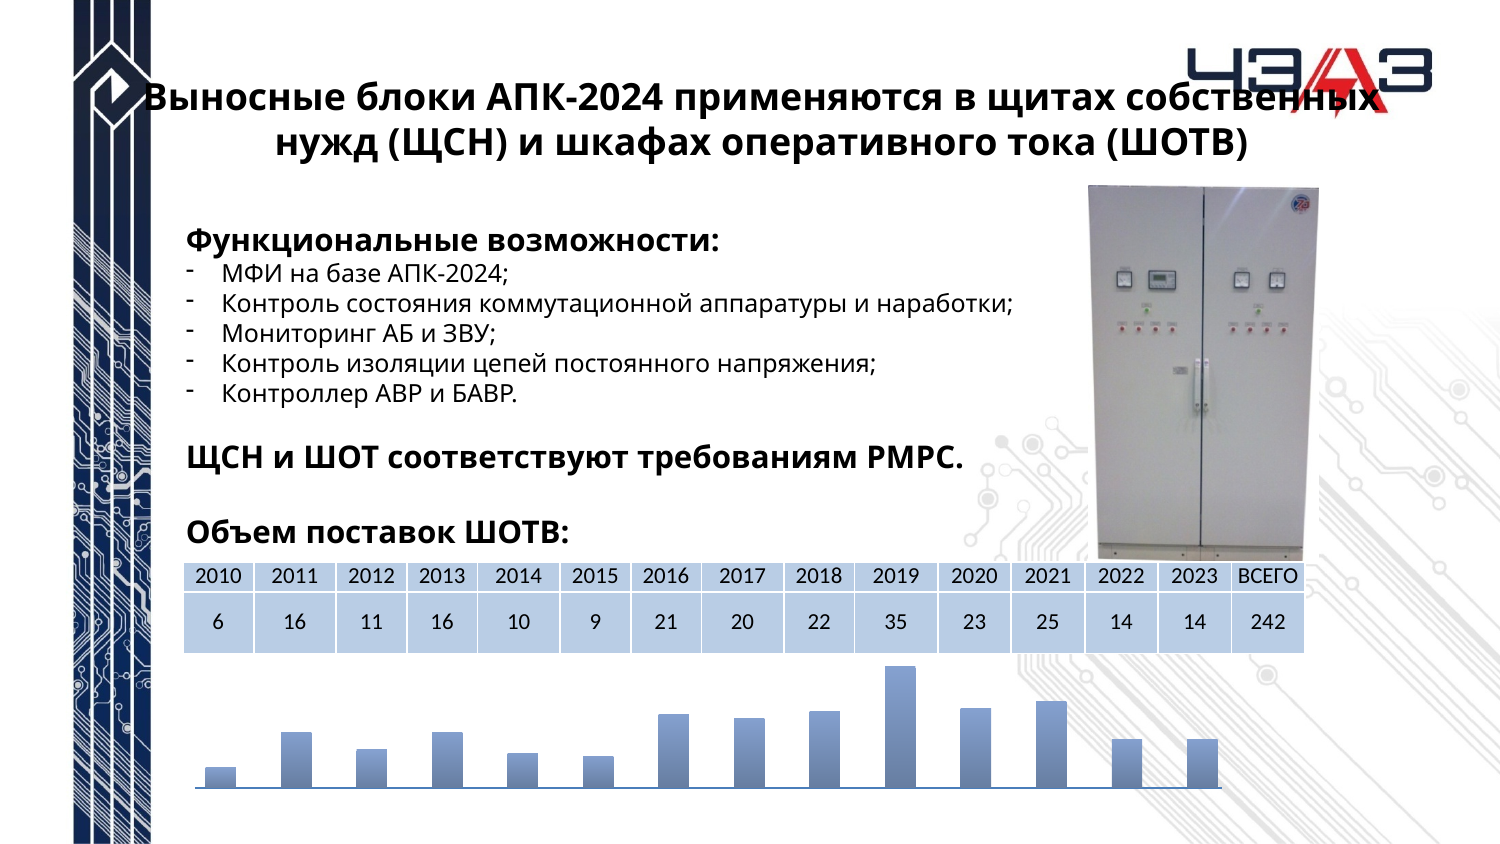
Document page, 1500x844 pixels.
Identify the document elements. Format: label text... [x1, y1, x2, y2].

text_box Выносные блоки АПК-2024 применяются в щитах собственных нужд (ЩСН) и шкафах оперативного тока (ШОТВ) [123, 65, 1400, 170]
table_cell 22 [785, 593, 854, 631]
table_header 2017 [702, 563, 783, 591]
table_cell 6 [184, 593, 253, 631]
table_header 2015 [561, 563, 630, 591]
table_header 2023 [1159, 571, 1231, 591]
table_header 2011 [255, 563, 335, 591]
picture [0, 0, 1500, 844]
table_cell 20 [702, 593, 783, 631]
table_cell 9 [561, 593, 630, 631]
table_cell 14 [1159, 593, 1231, 631]
table_header 2021 [1012, 563, 1084, 591]
table_header 2013 [408, 563, 477, 591]
table_header ВСЕГО [1232, 571, 1304, 591]
table_cell 25 [1012, 593, 1084, 631]
table_cell 16 [255, 593, 335, 631]
chart [182, 633, 1287, 789]
table_cell 10 [478, 593, 559, 631]
table_header 2010 [184, 563, 253, 591]
table_cell 11 [337, 593, 406, 631]
table_header 2014 [478, 563, 559, 591]
text_box Функциональные возможности: МФИ на базе АПК-2024; Контроль состояния коммутационной аппаратуры и наработки; Мониторинг АБ и ЗВУ; Контроль изоляции цепей постоянного напряжения; Контроллер АВР и БАВР. ЩСН и ШОТ соответствуют требованиям РМРС. Объем поставок ШОТВ: [171, 212, 1082, 557]
table_cell 21 [632, 593, 701, 631]
table_cell 14 [1086, 593, 1157, 631]
table_header 2012 [337, 563, 406, 591]
table_header 2020 [939, 563, 1010, 591]
table_cell 16 [408, 593, 477, 631]
table_header 2019 [855, 563, 937, 591]
table_cell 242 [1232, 593, 1304, 653]
table_header 2018 [785, 563, 854, 591]
table_header 2016 [632, 563, 701, 591]
table_cell 35 [855, 593, 937, 631]
table_cell 23 [939, 593, 1010, 631]
table_header 2022 [1086, 570, 1157, 591]
